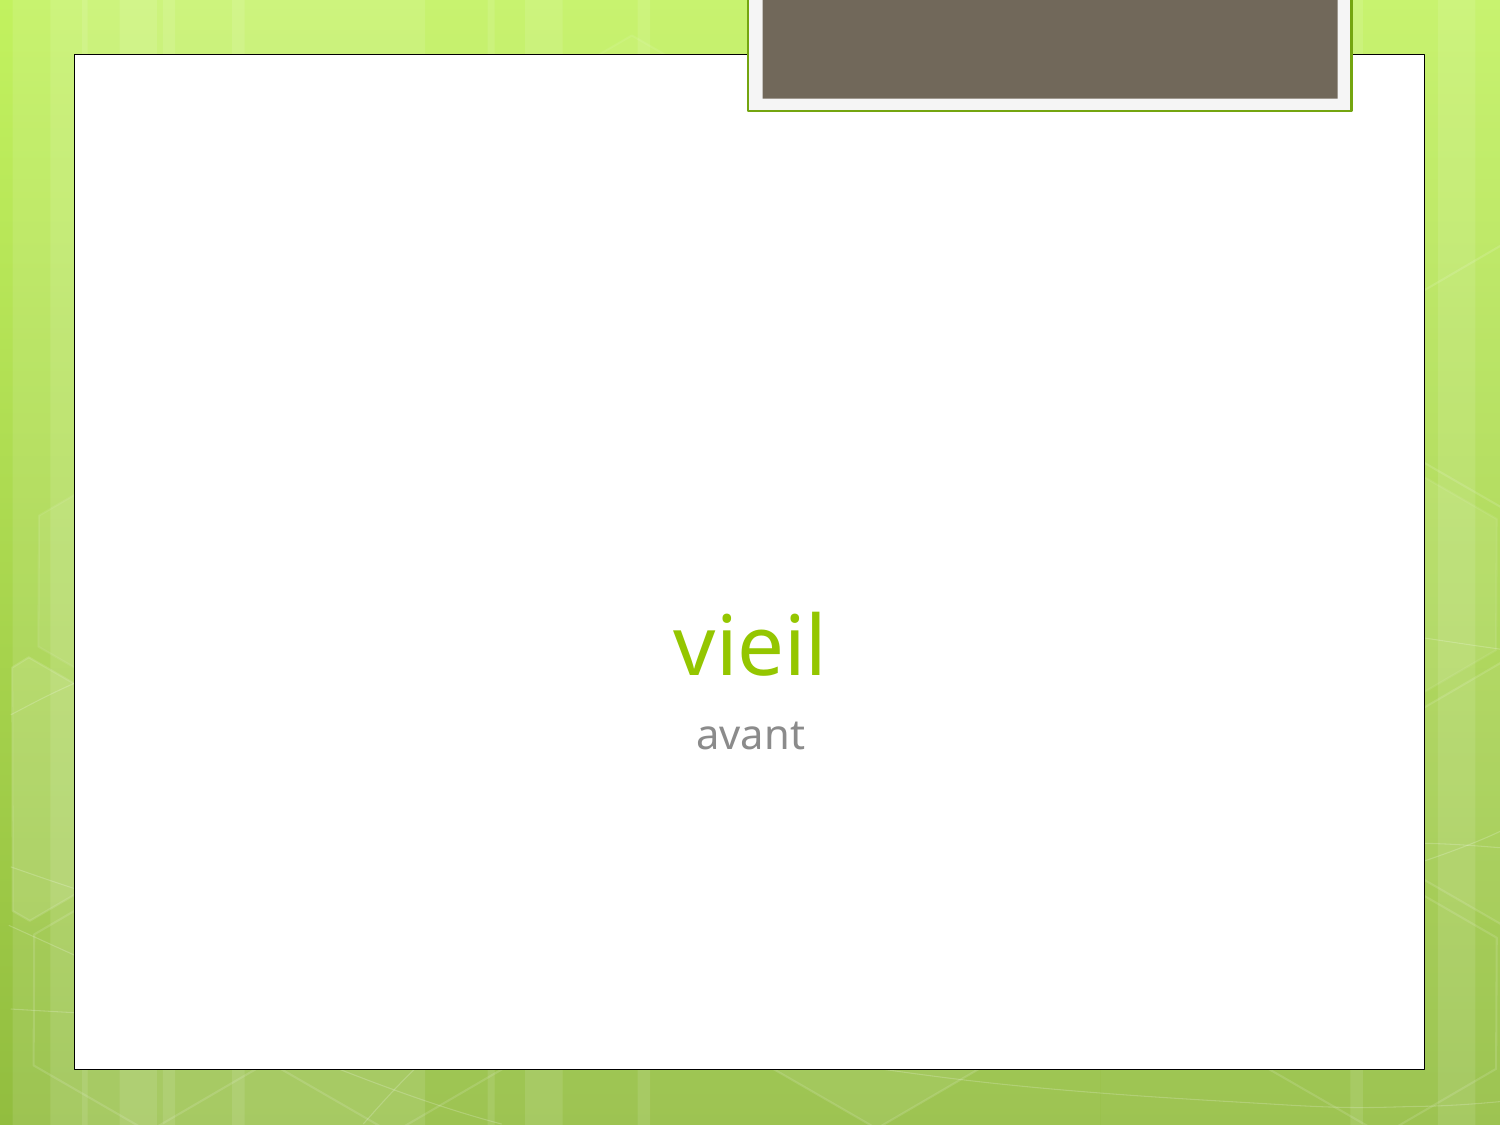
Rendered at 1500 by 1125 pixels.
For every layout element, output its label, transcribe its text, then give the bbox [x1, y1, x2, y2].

title vieil [206, 475, 1296, 699]
list avant [206, 699, 1296, 950]
